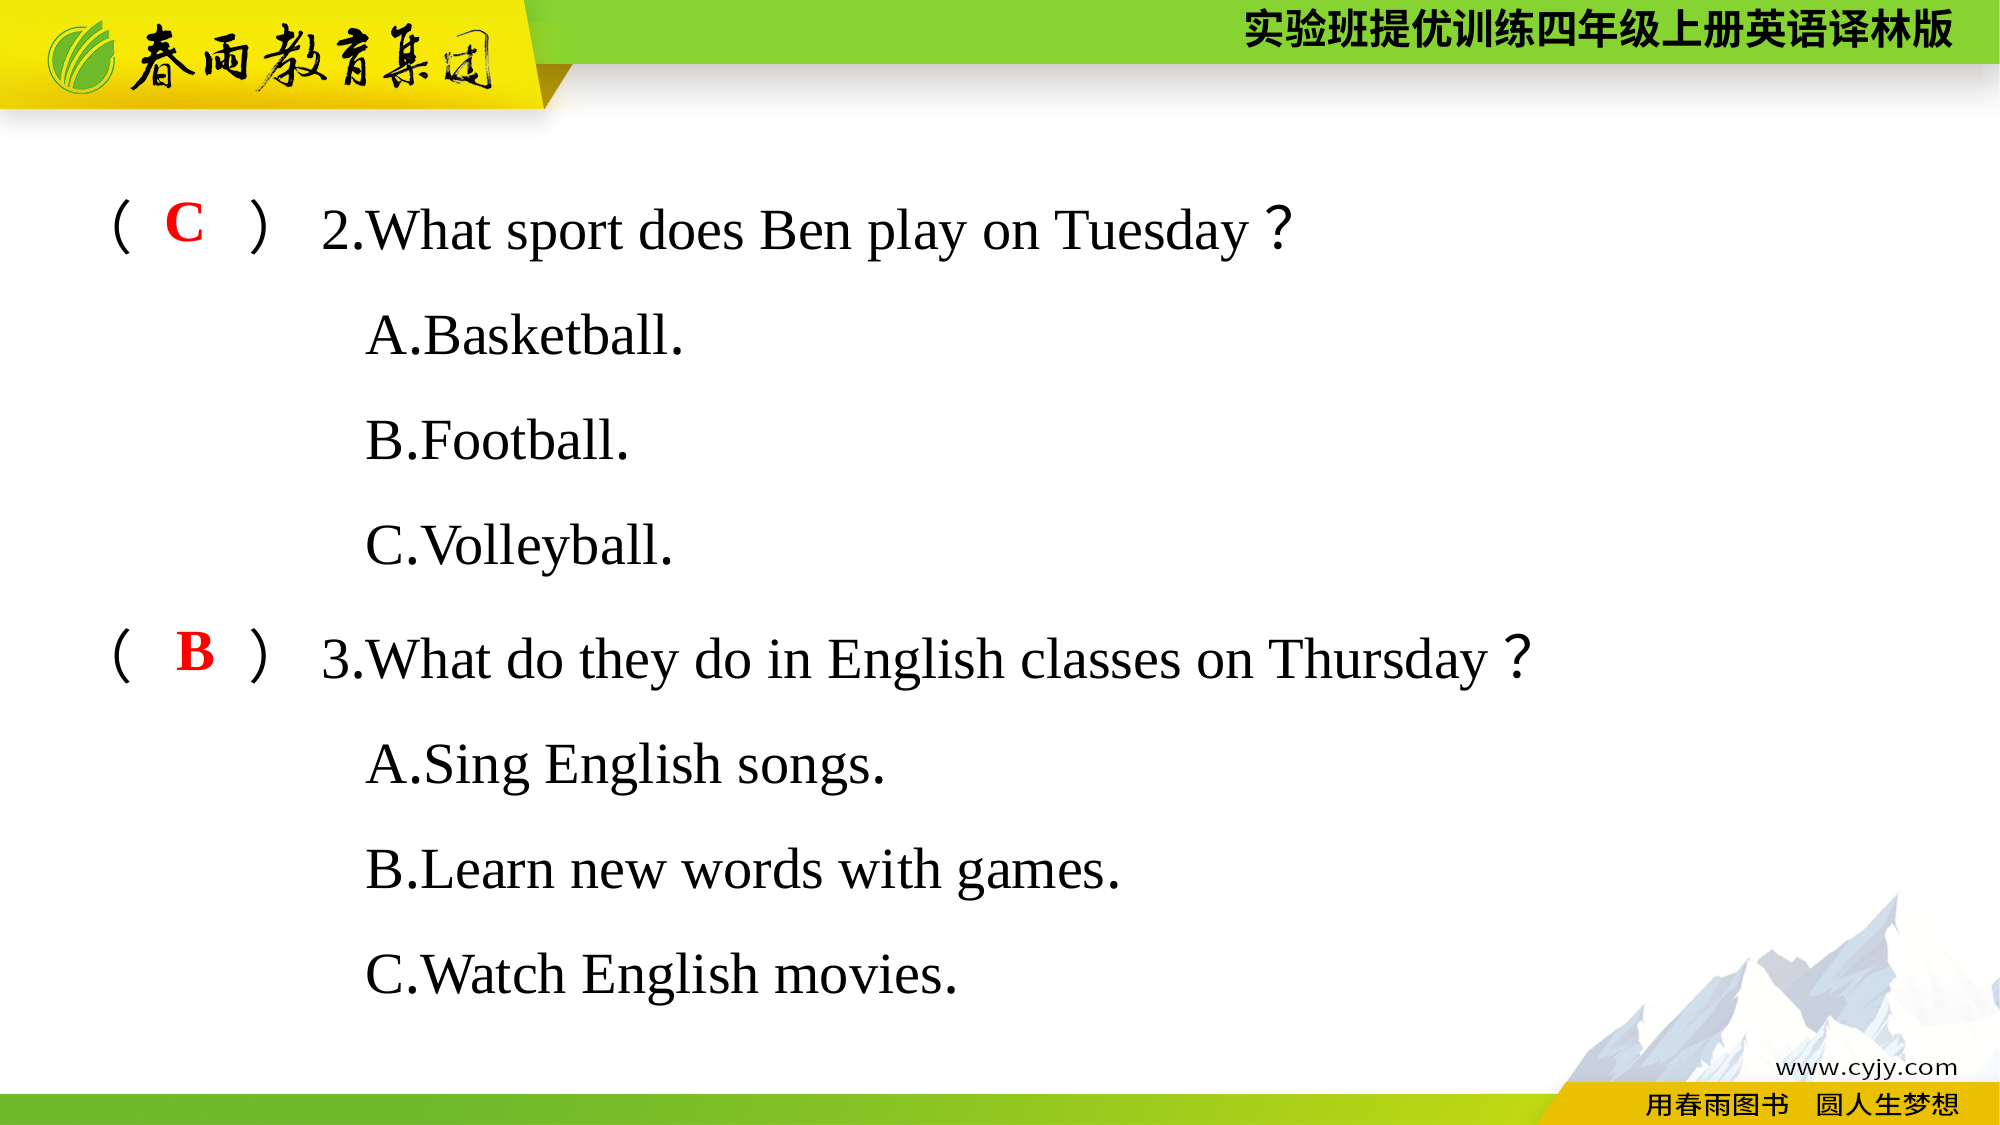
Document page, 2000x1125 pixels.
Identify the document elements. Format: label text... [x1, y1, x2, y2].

picture [0, 0, 2000, 1125]
list （ ）2.What sport does Ben play on Tuesday？ A.Basketball. B.Football. C.Volleyball. [59, 149, 1944, 577]
text_box B [161, 604, 231, 690]
text_box （ ）3.What do they do in English classes on Thursday？ A.Sing English songs. B.Learn new words with games. C.Watch English movies. [59, 577, 1944, 1013]
text_box C [149, 175, 222, 261]
